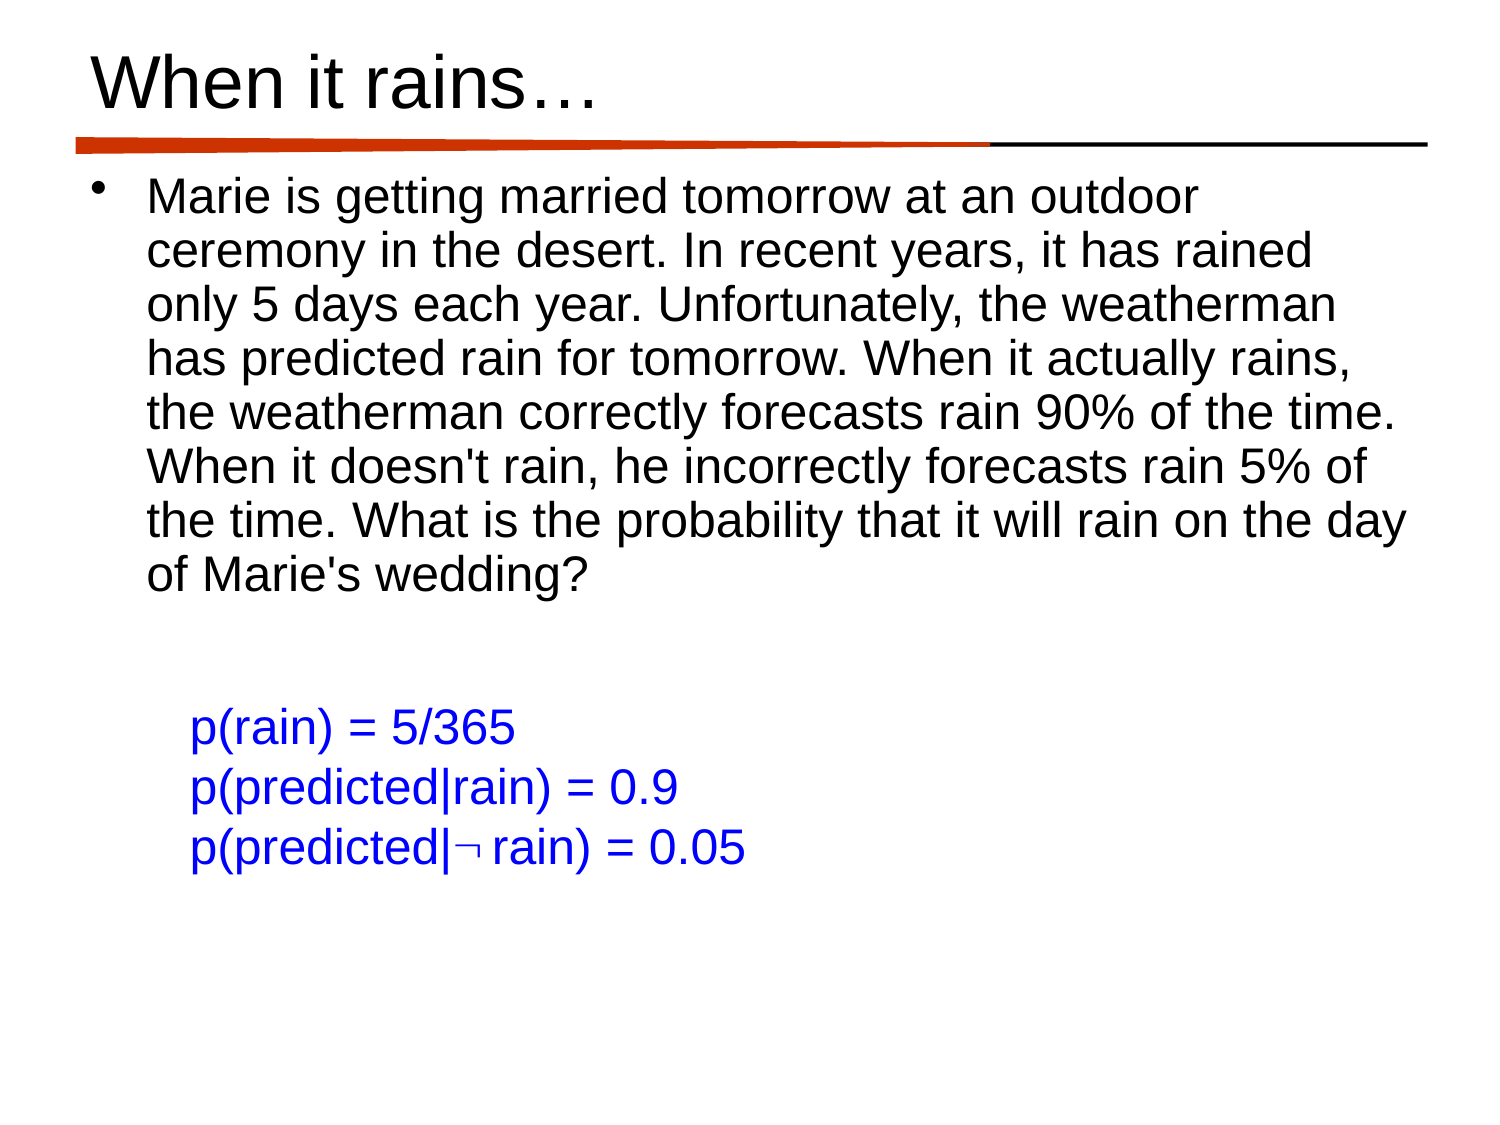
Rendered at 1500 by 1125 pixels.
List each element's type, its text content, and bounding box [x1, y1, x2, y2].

text_box p(rain) = 5/365 p(predicted|rain) = 0.9 p(predicted|Ørain) = 0.05 [174, 687, 863, 883]
title When it rains… [74, 24, 1426, 133]
list Marie is getting married tomorrow at an outdoor ceremony in the desert. In recent years, it has rained only 5 days each year. Unfortunately, the weatherman has predicted rain for tomorrow. When it actually rains, the weatherman correctly forecasts rain 90% of the time. When it doesn't rain, he incorrectly forecasts rain 5% of the time. What is the probability that it will rain on the day of Marie's wedding? [74, 162, 1426, 626]
